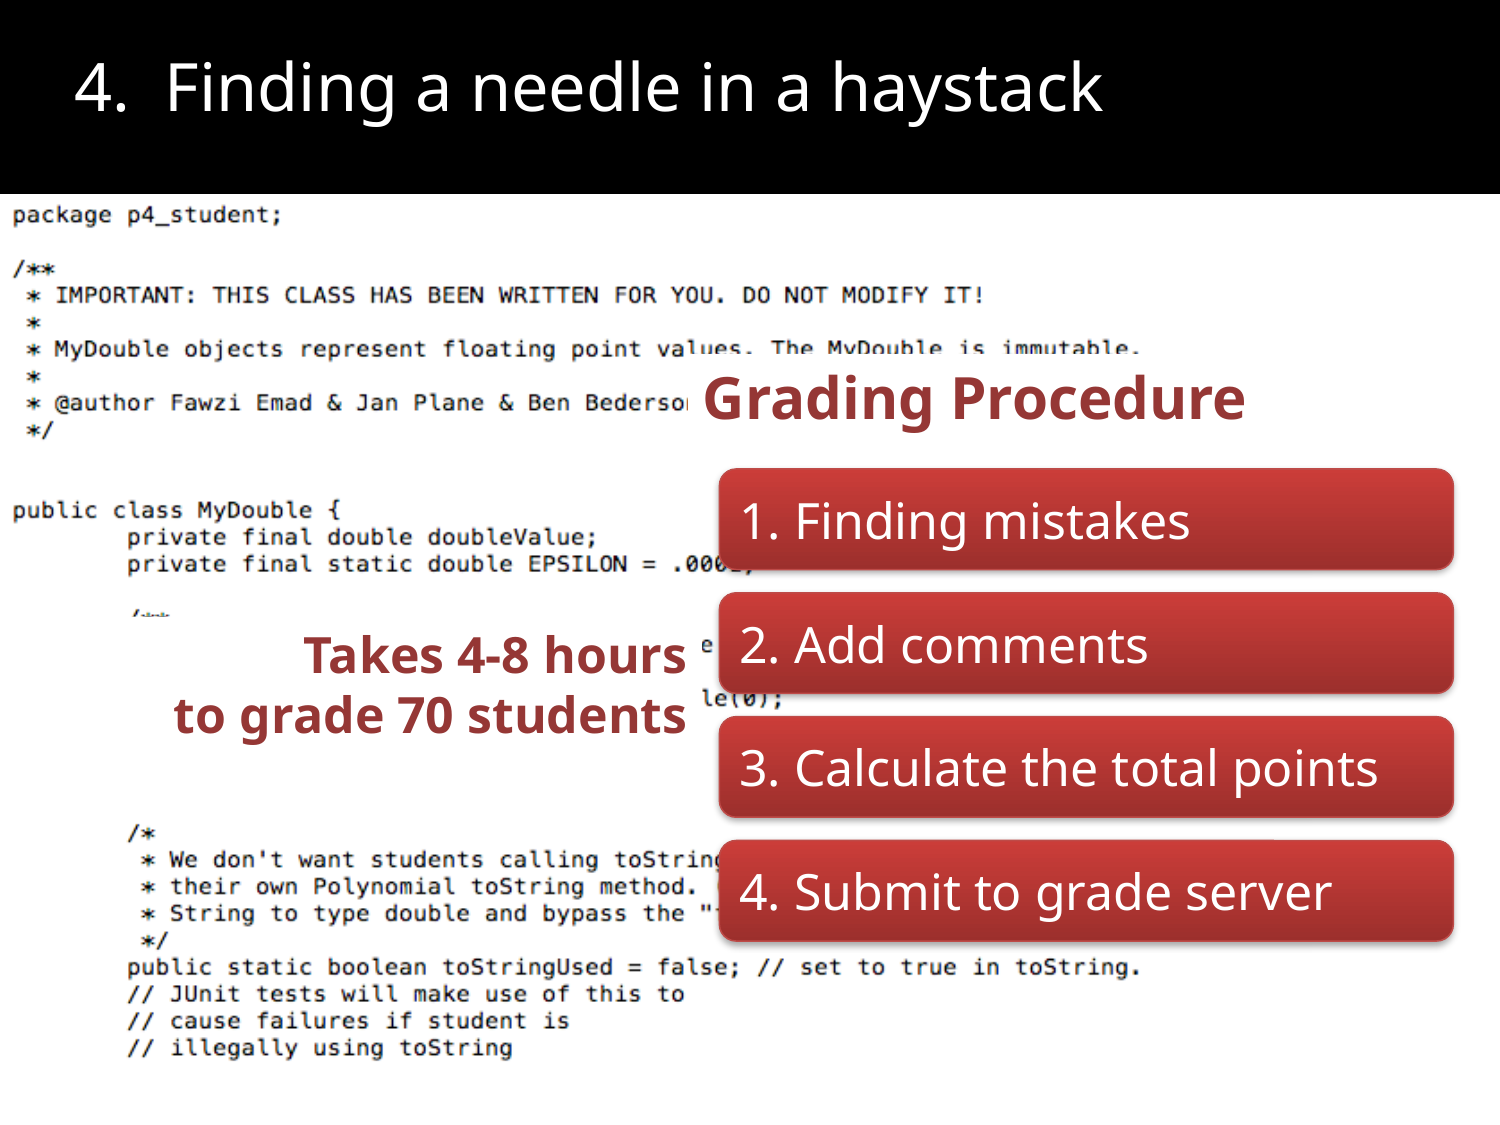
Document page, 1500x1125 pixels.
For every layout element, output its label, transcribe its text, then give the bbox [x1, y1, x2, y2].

text_box 4. Finding a needle in a haystack [59, 37, 1120, 132]
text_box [107, 353, 1454, 942]
picture [0, 194, 1500, 1125]
